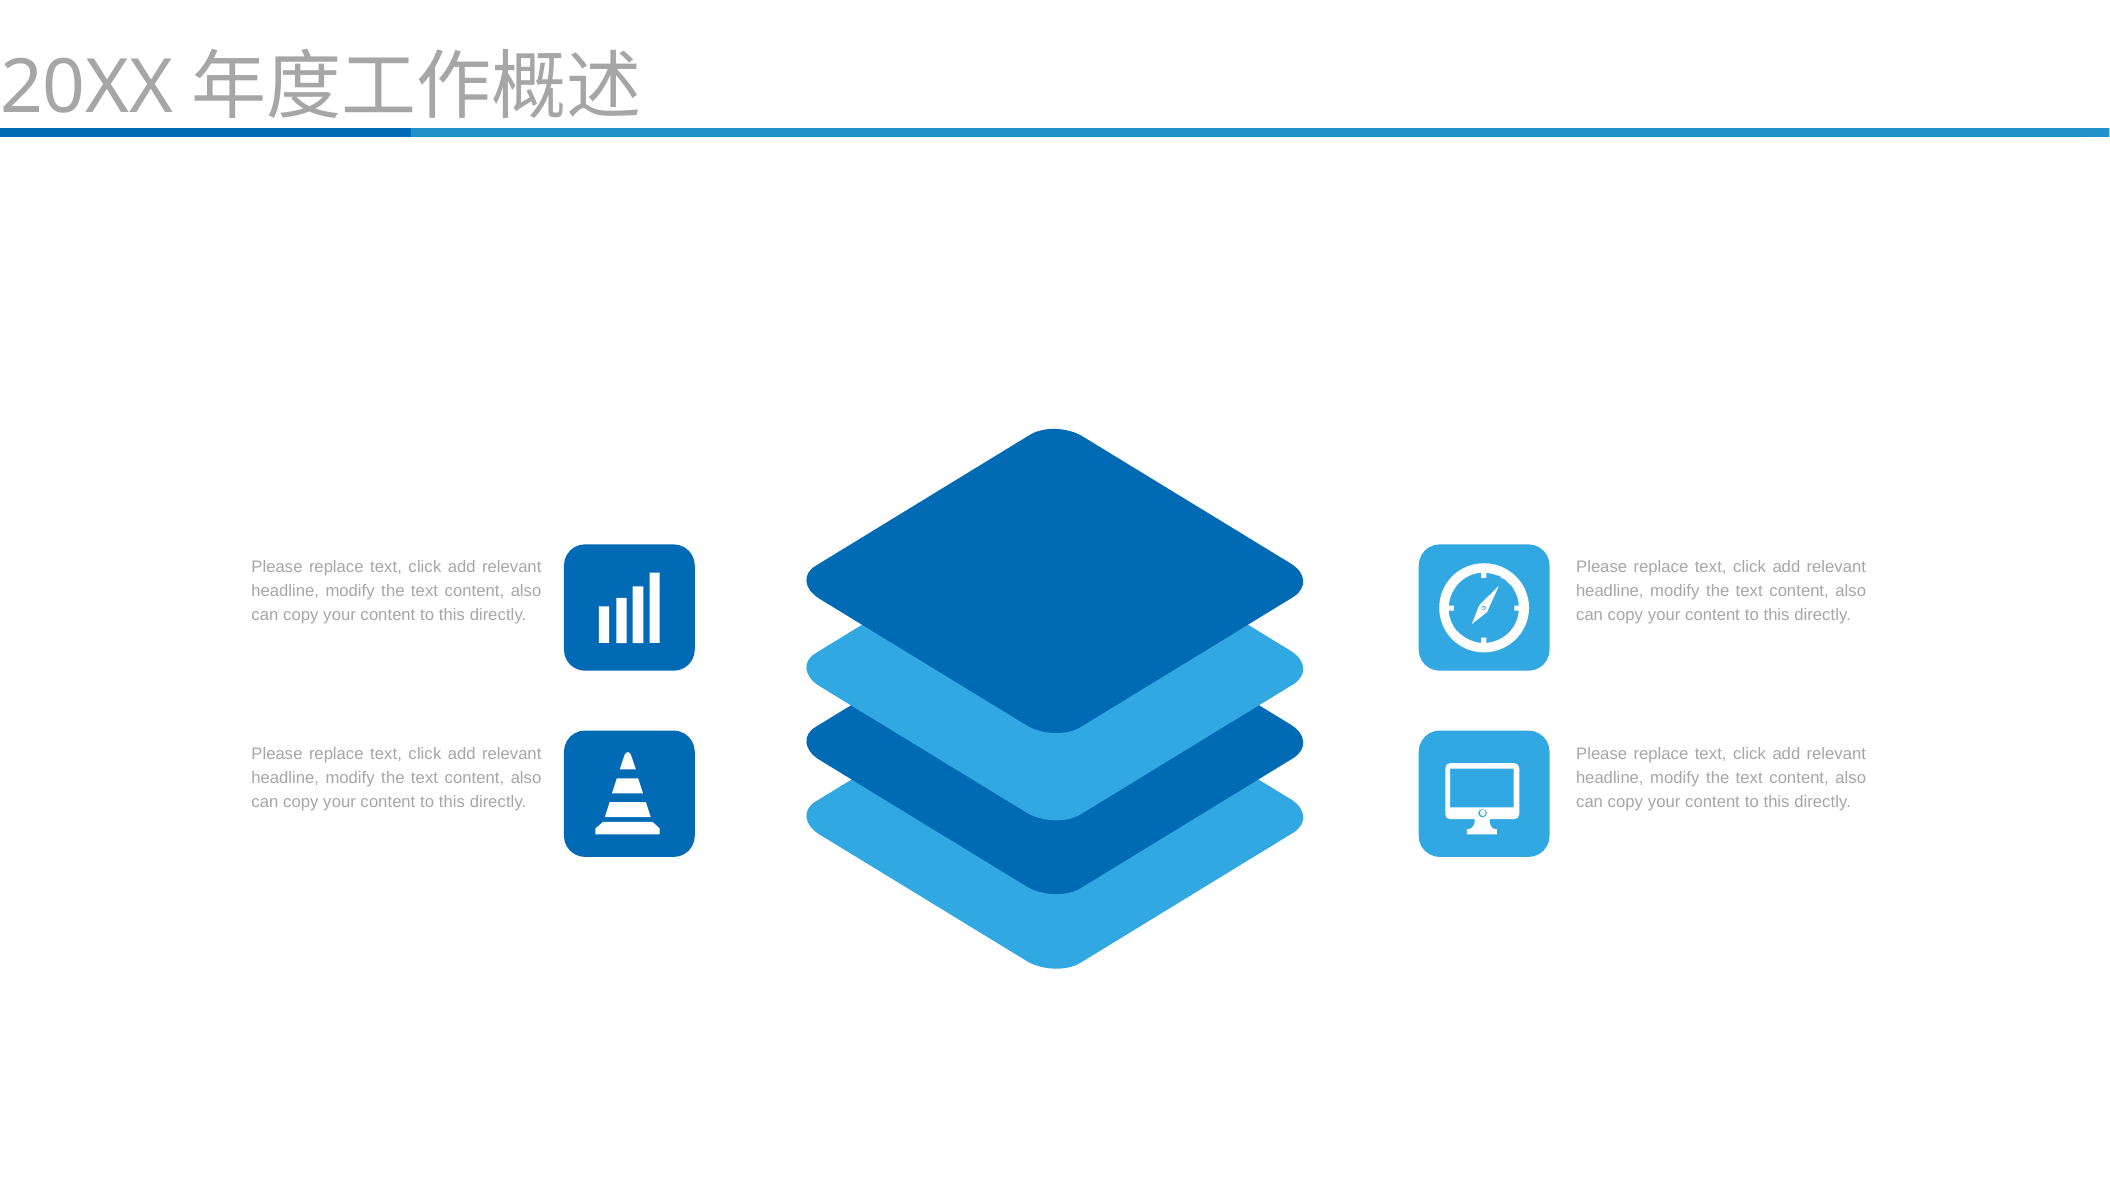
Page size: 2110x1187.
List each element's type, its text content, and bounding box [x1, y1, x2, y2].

text_box [1417, 729, 1551, 858]
text_box [806, 428, 1304, 733]
text_box [595, 821, 660, 835]
text_box [806, 625, 1304, 821]
text_box 20XX年度工作概述 [0, 37, 785, 129]
text_box Please replace text, click add relevant headline, modify the text content, also can copy your content to this directly. [1576, 552, 1867, 625]
text_box [806, 705, 1304, 895]
text_box Please replace text, click add relevant headline, modify the text content, also can copy your content to this directly. [251, 738, 542, 811]
text_box [619, 752, 636, 770]
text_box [1439, 563, 1530, 653]
text_box [806, 780, 1304, 969]
text_box [604, 802, 651, 818]
text_box Please replace text, click add relevant headline, modify the text content, also can copy your content to this directly. [1576, 738, 1867, 811]
text_box [611, 778, 643, 794]
text_box Please replace text, click add relevant headline, modify the text content, also can copy your content to this directly. [251, 552, 542, 625]
text_box [1417, 543, 1551, 672]
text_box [598, 572, 660, 644]
text_box [562, 729, 696, 858]
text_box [1445, 763, 1520, 835]
text_box [562, 543, 696, 672]
